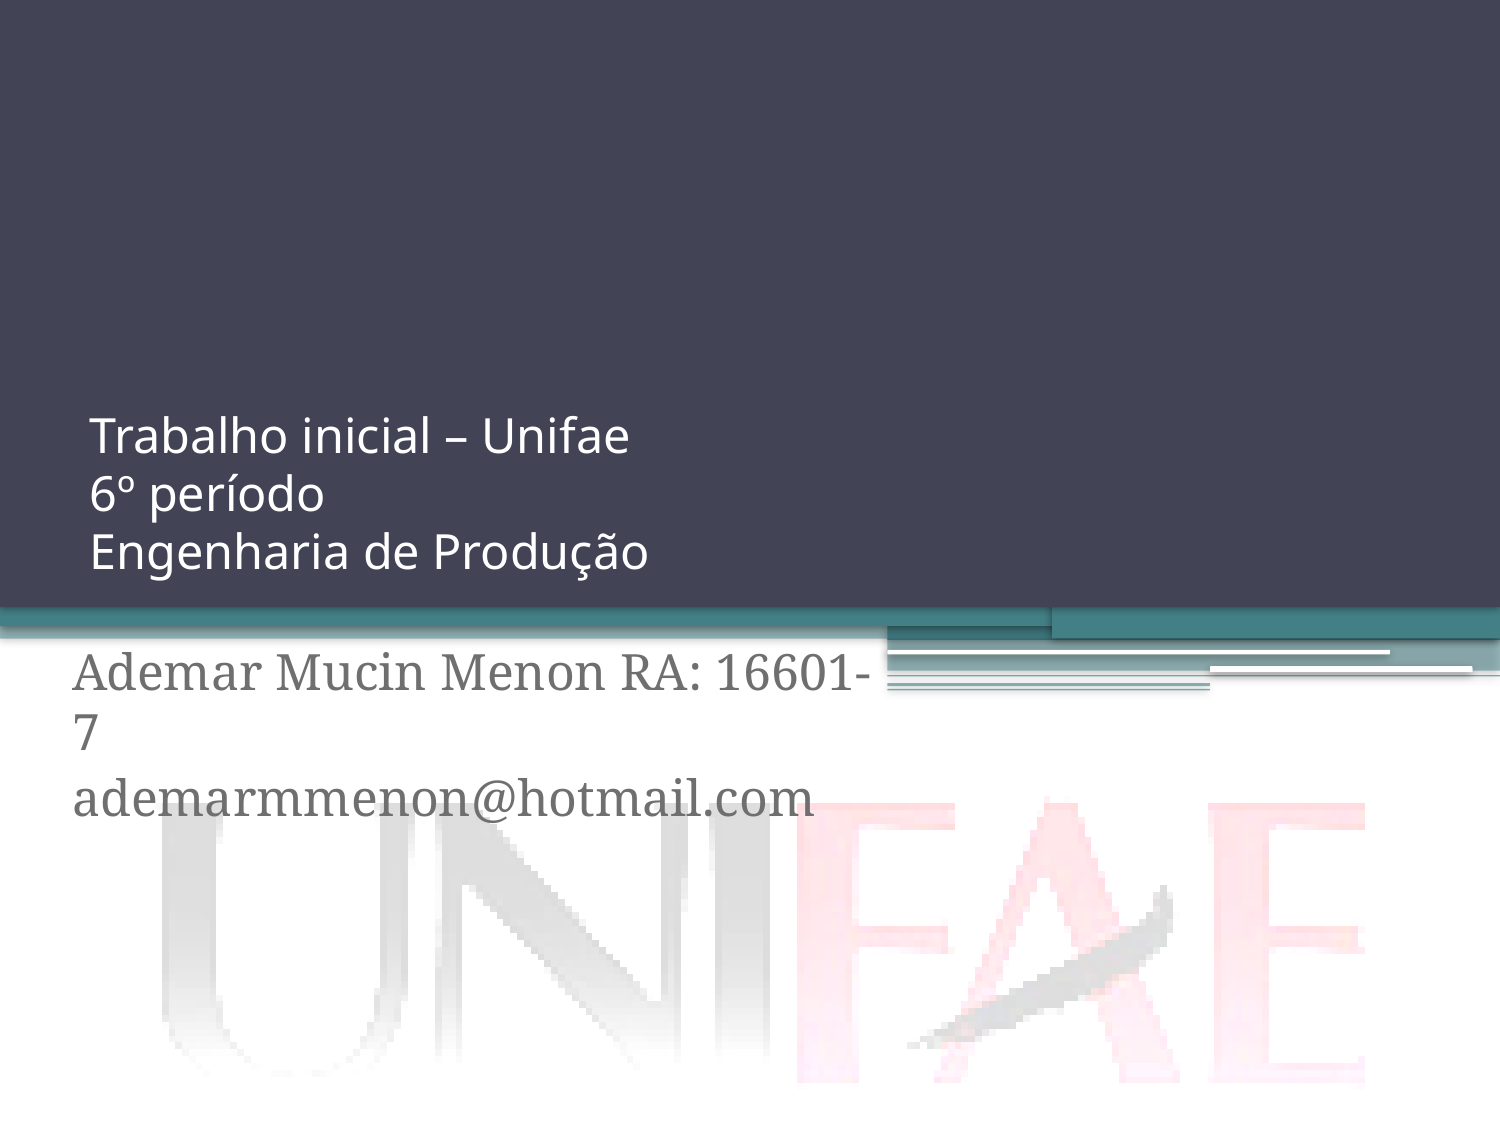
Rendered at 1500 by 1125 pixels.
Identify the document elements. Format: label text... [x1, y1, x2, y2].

title Trabalho inicial – Unifae 6º período Engenharia de Produção [75, 394, 1463, 636]
subtitle Ademar Mucin Menon RA: 16601-7 ademarmmenon@hotmail.com [46, 632, 888, 921]
picture [128, 783, 1420, 1125]
